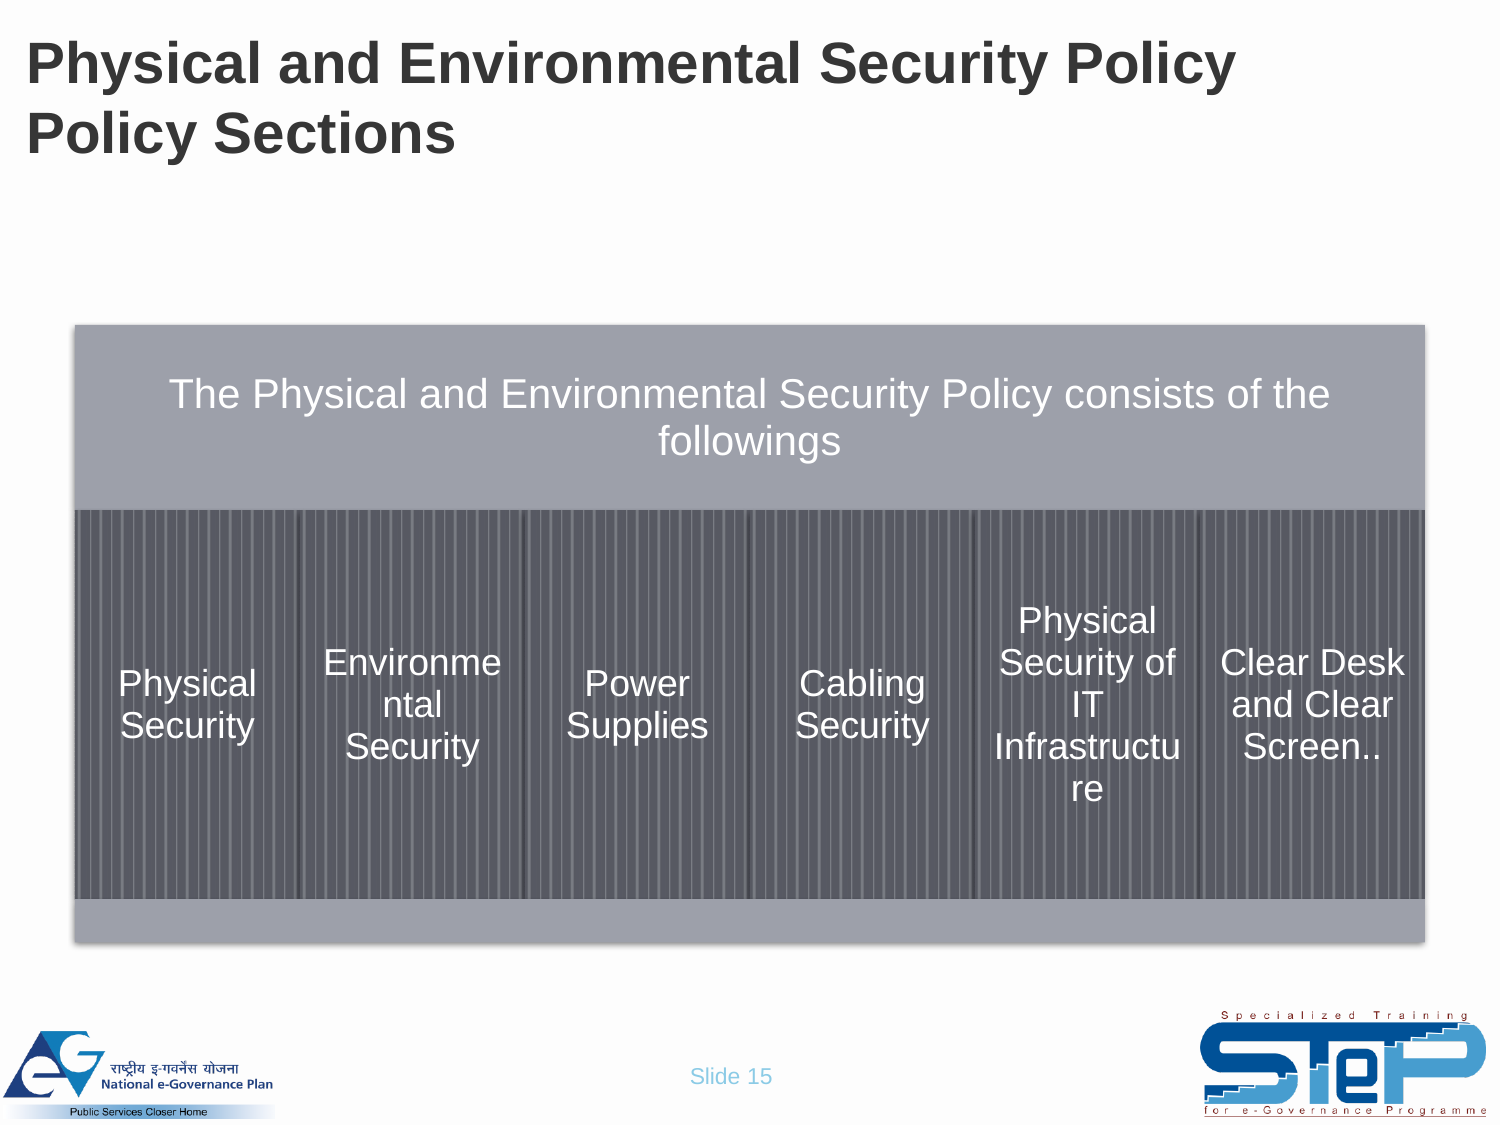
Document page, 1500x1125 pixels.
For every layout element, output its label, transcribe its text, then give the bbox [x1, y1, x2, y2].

picture [1200, 1011, 1486, 1117]
picture [2, 1031, 275, 1119]
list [74, 324, 1426, 943]
title Physical and Environmental Security Policy Policy Sections [26, 24, 1472, 188]
